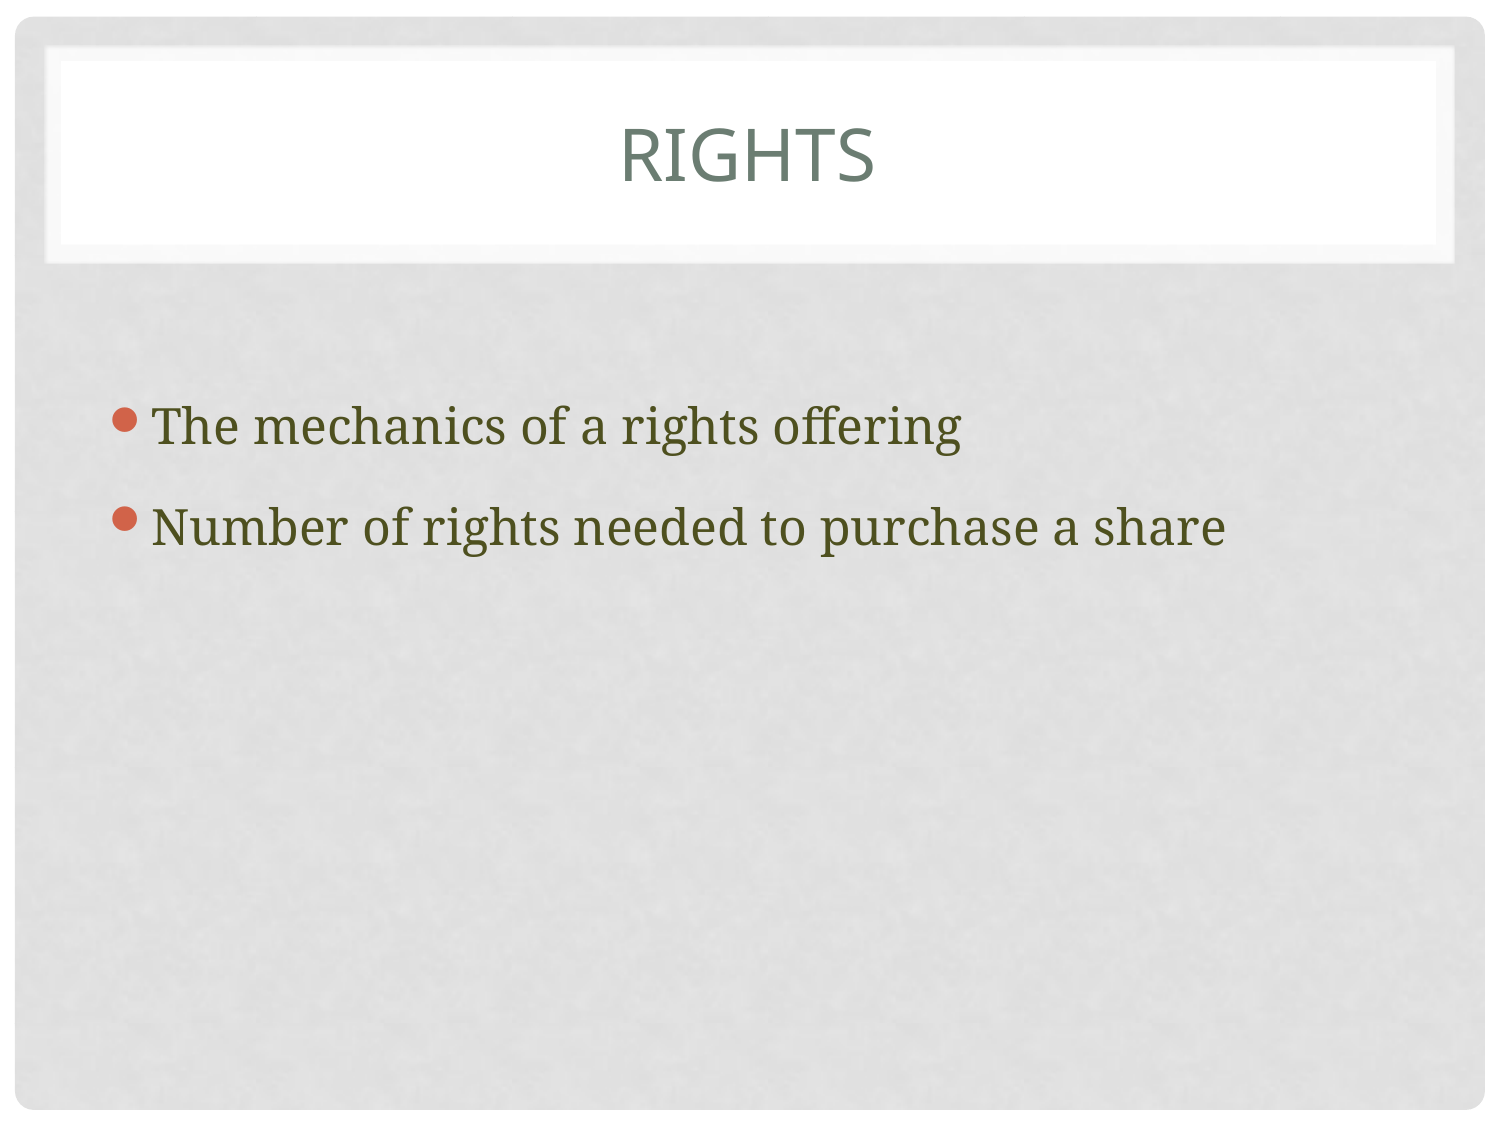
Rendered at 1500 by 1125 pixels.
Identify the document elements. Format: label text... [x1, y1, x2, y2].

list The mechanics of a rights offering Number of rights needed to purchase a share [75, 287, 1425, 1005]
title Rights [69, 66, 1425, 238]
